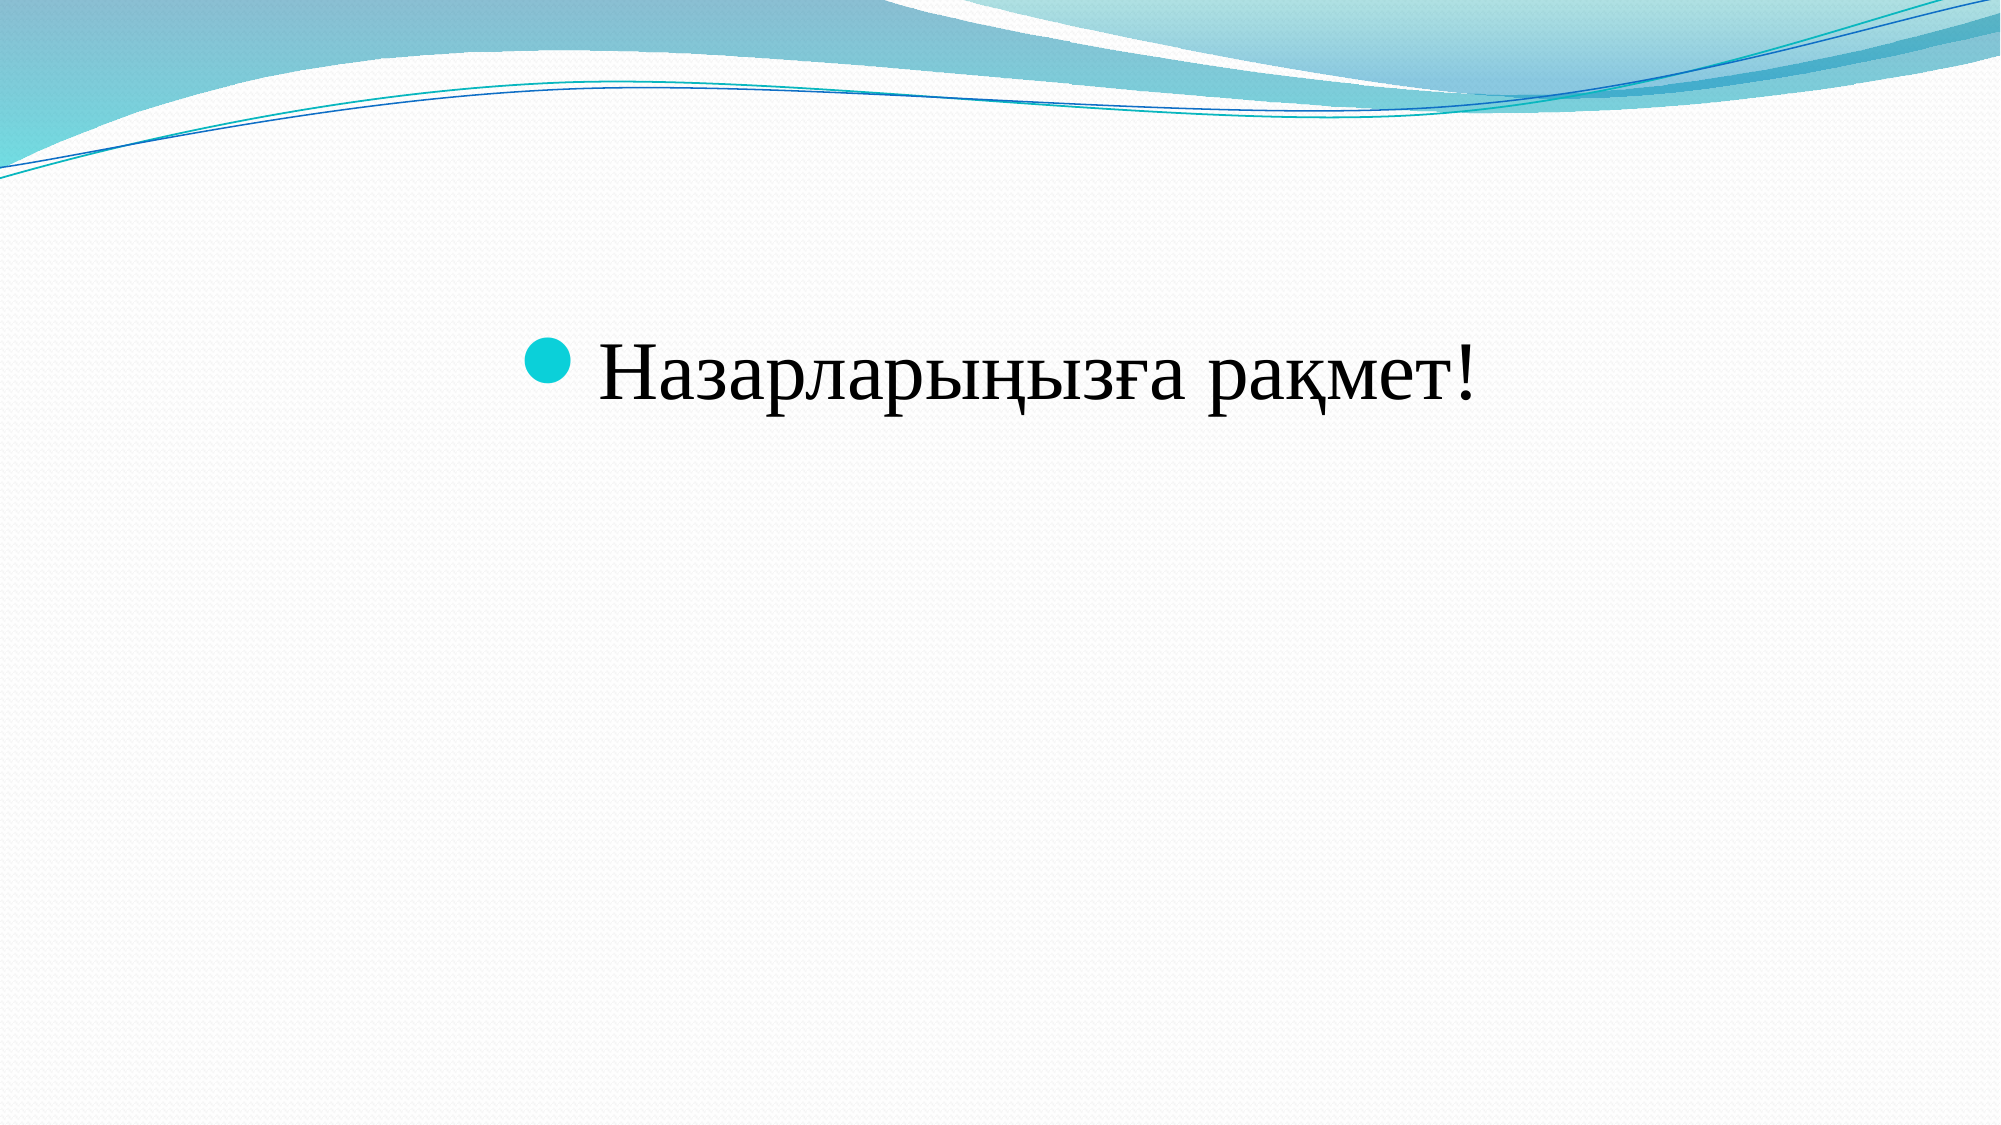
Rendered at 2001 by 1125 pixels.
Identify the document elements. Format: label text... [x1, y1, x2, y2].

list Назарларыңызға рақмет! [99, 317, 1900, 1038]
